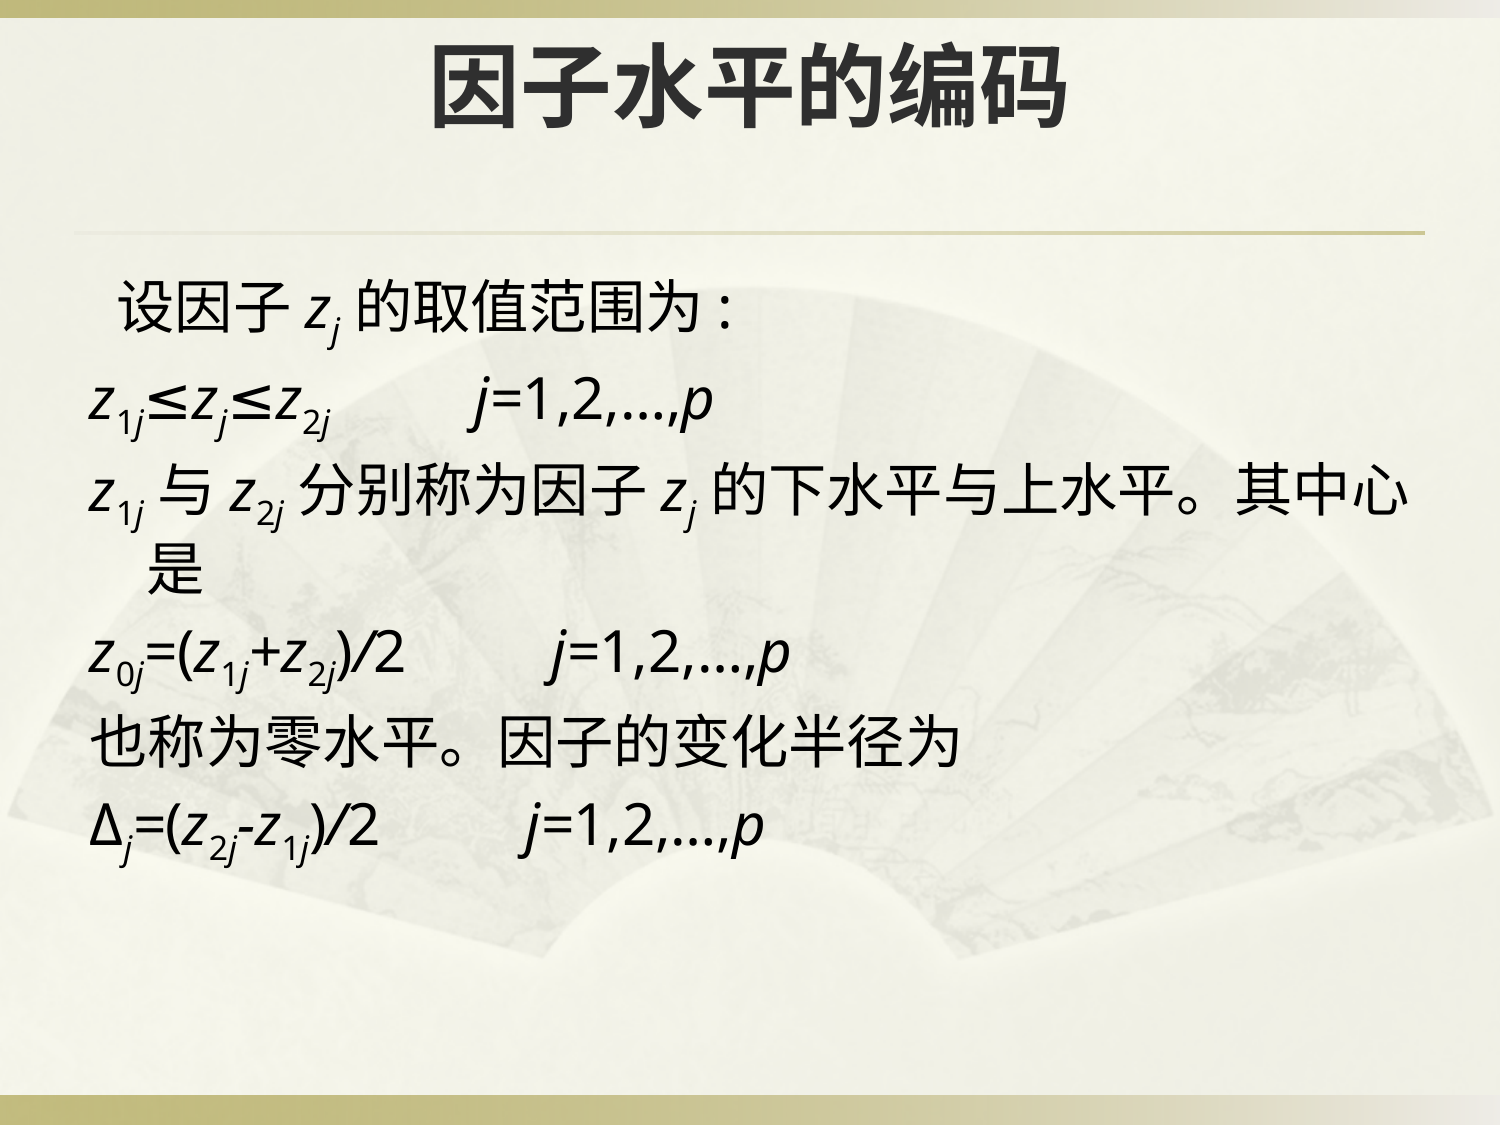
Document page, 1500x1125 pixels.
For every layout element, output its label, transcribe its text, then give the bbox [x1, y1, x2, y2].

title 因子水平的编码 [75, 45, 1425, 233]
list 设因子zj的取值范围为: z1j≤zj≤z2j j=1,2,…,p z1j与z2j分别称为因子zj的下水平与上水平。其中心是 z0j=(z1j+z2j)/2 j=1,2,…,p 也称为零水平。因子的变化半径为 Δj=(z2j-z1j)/2 j=1,2,…,p [75, 262, 1425, 1032]
